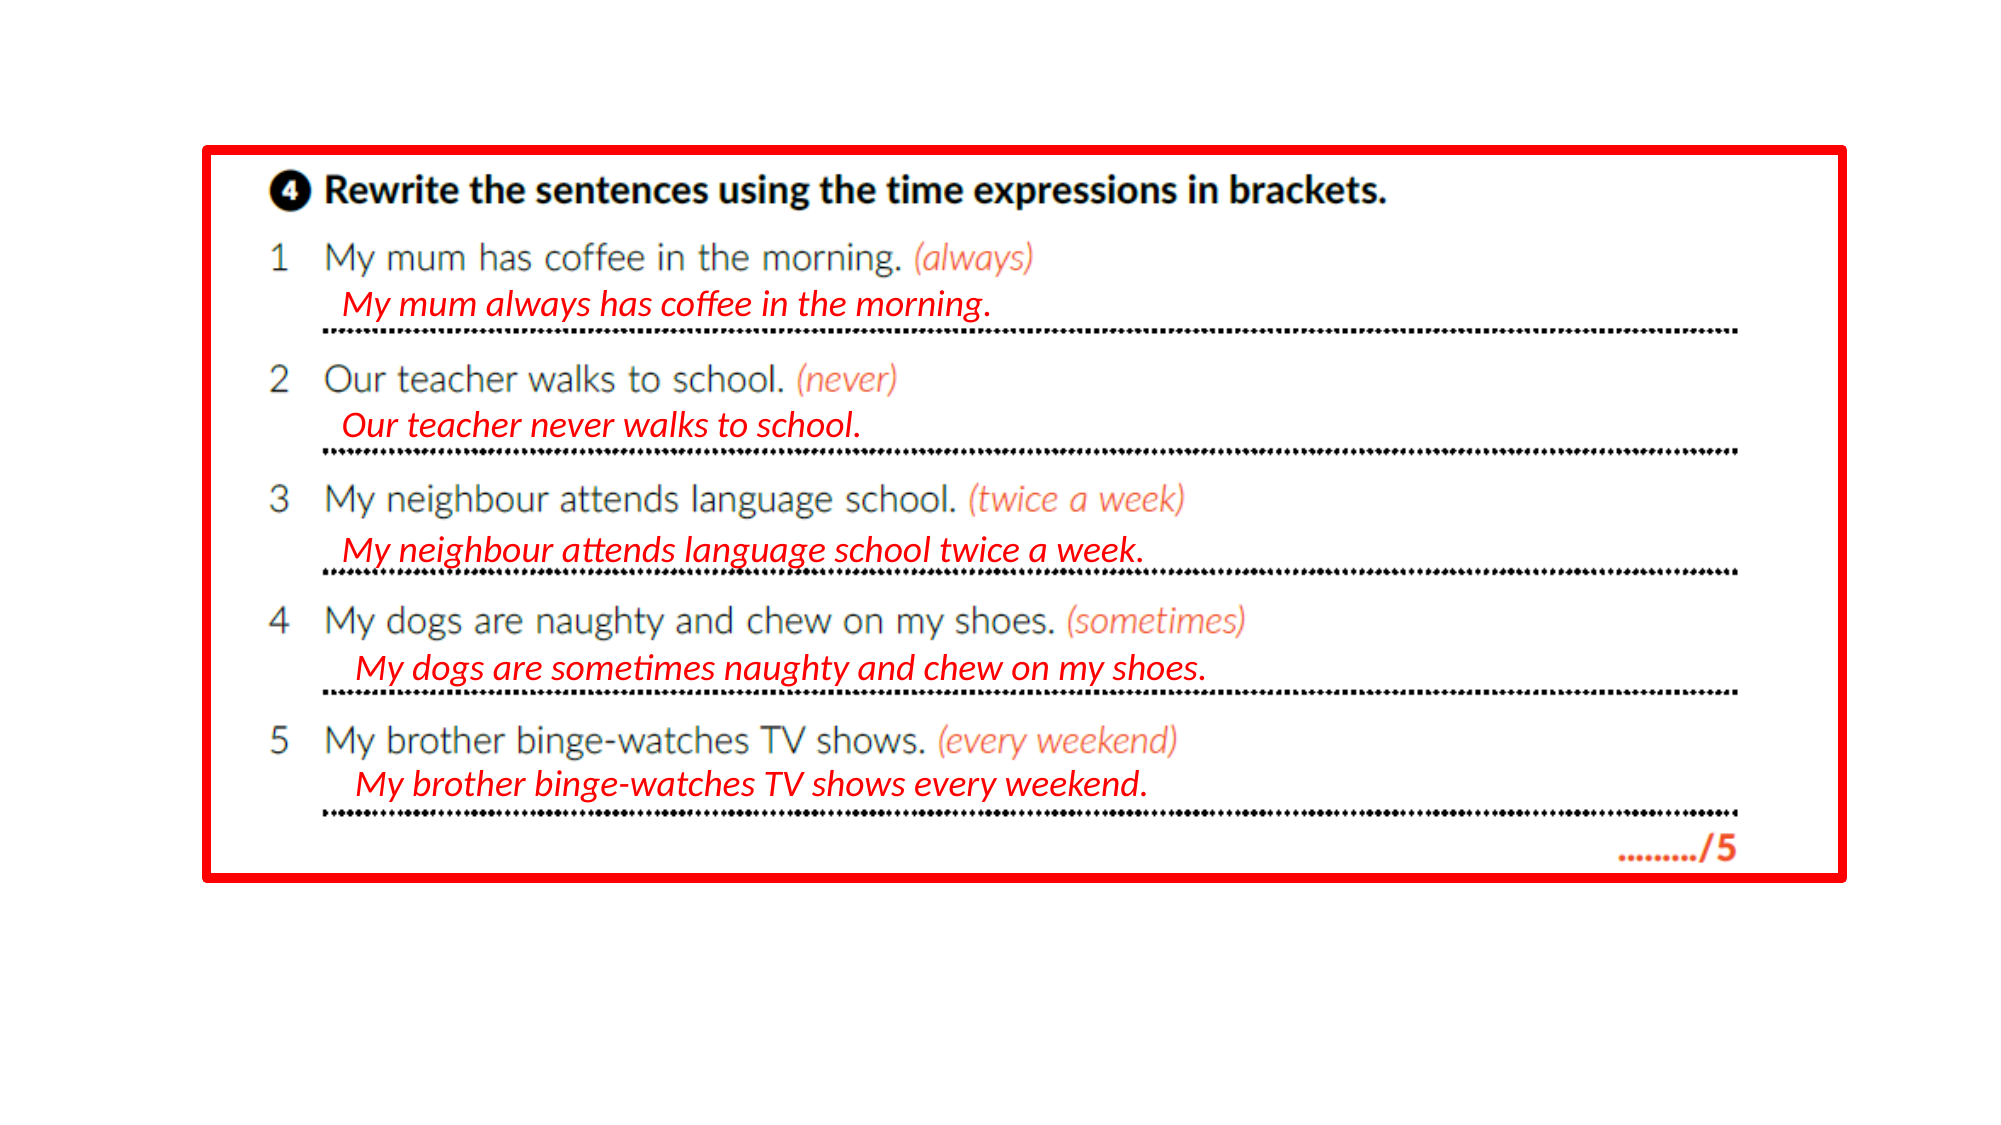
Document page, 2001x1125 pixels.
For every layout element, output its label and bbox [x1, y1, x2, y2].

picture [211, 154, 1838, 874]
